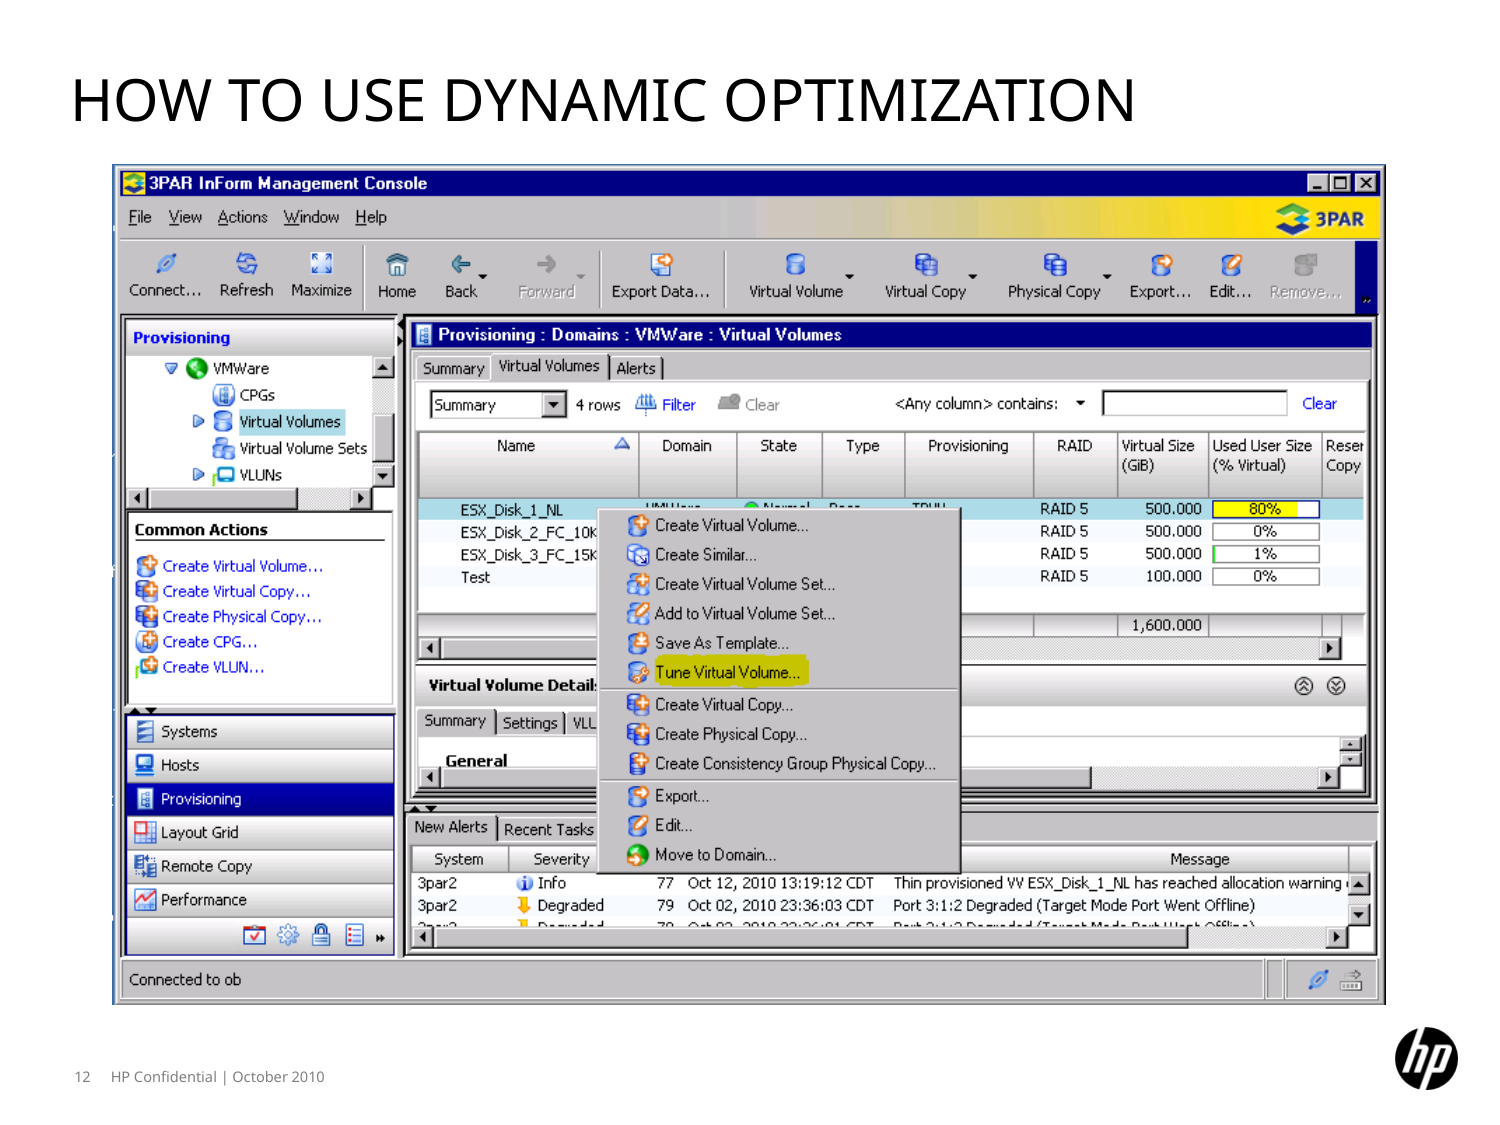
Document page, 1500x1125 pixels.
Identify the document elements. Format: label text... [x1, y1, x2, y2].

picture [112, 164, 1387, 1005]
picture [1393, 1025, 1460, 1092]
title How to Use Dynamic Optimization [55, 55, 1451, 128]
